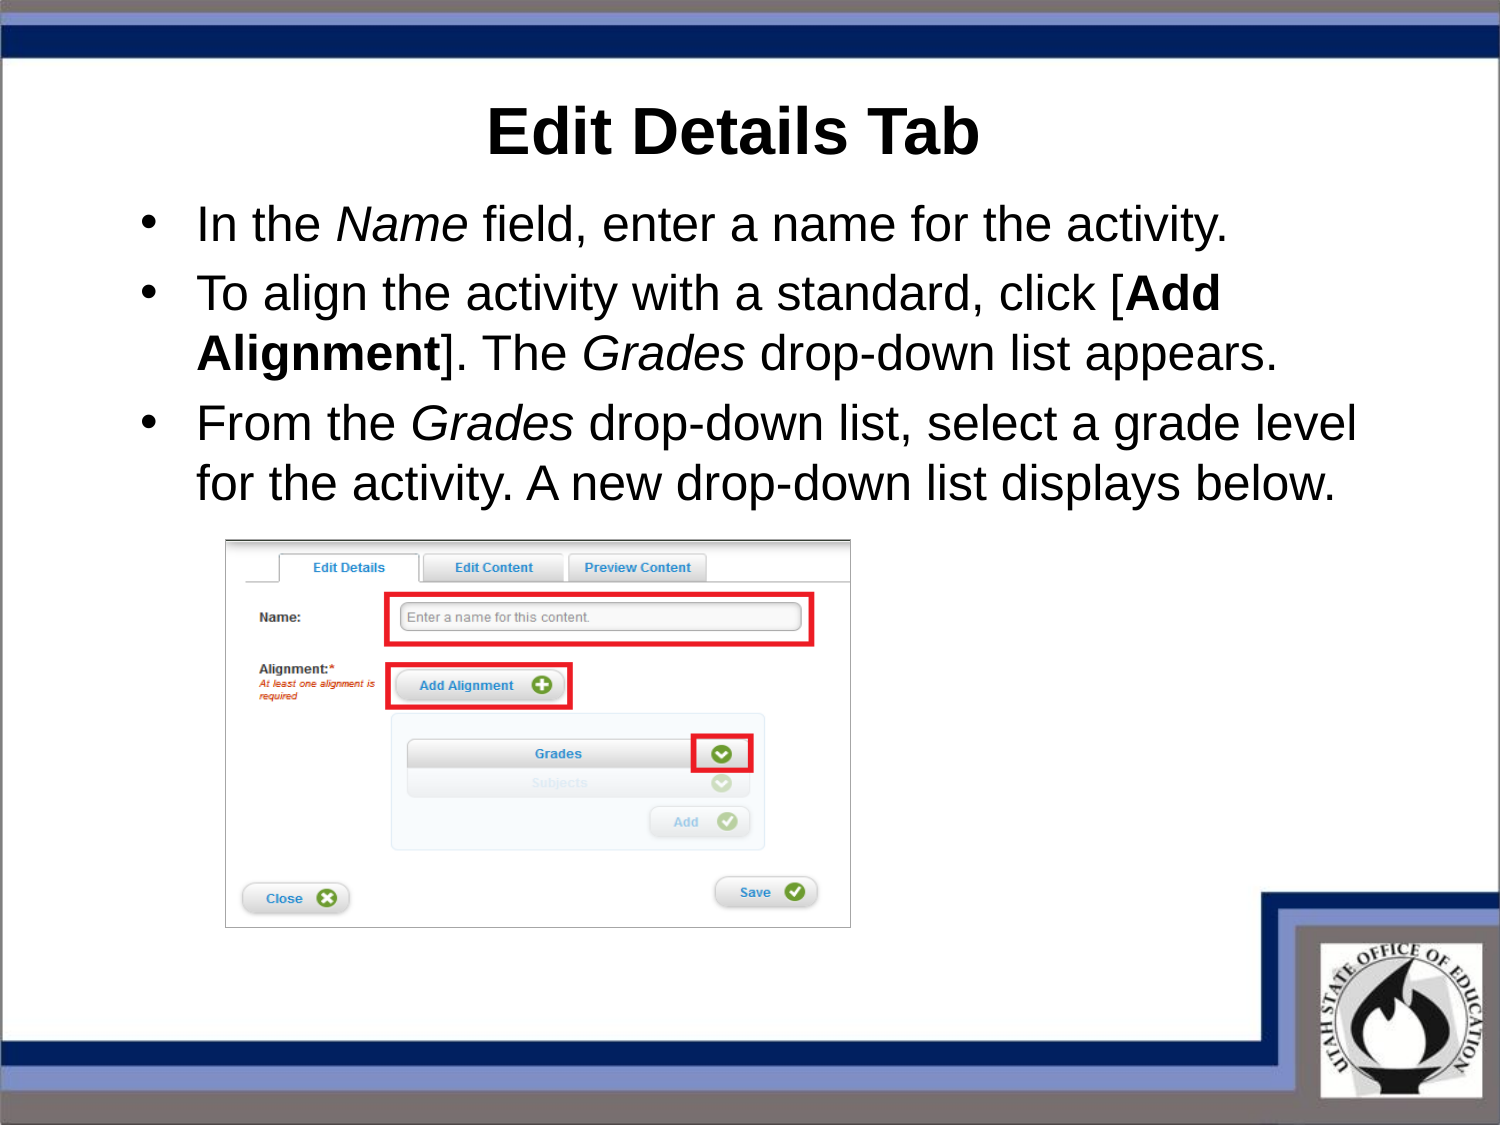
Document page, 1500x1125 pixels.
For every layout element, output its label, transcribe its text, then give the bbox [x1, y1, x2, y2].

title Edit Details Tab [87, 87, 1382, 170]
picture [0, 0, 1500, 1125]
list In the Name field, enter a name for the activity. To align the activity with a standard, click [Add Alignment]. The Grades drop-down list appears. From the Grades drop-down list, select a grade level for the activity. A new drop-down list displays below. [125, 183, 1419, 719]
